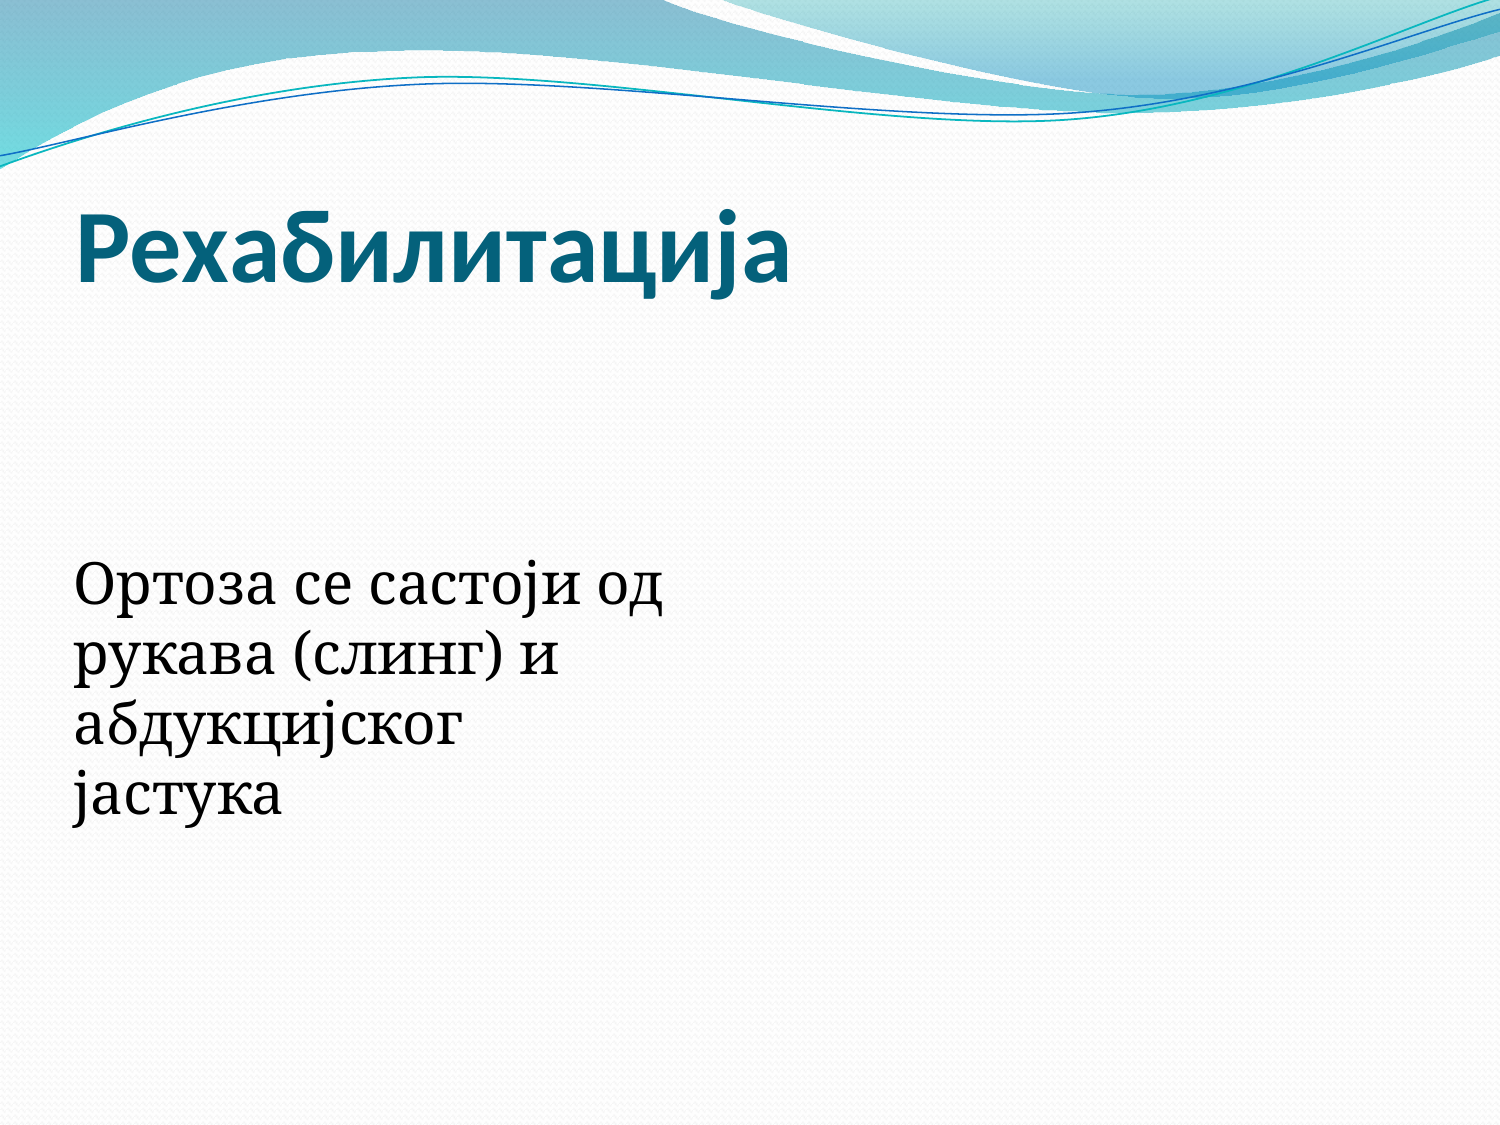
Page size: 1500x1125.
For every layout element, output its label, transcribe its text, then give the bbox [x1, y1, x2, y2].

text_box Ортоза се састоји од рукава (слинг) и абдукцијског јастука [58, 538, 680, 834]
title Рехабилитација [75, 115, 1425, 303]
